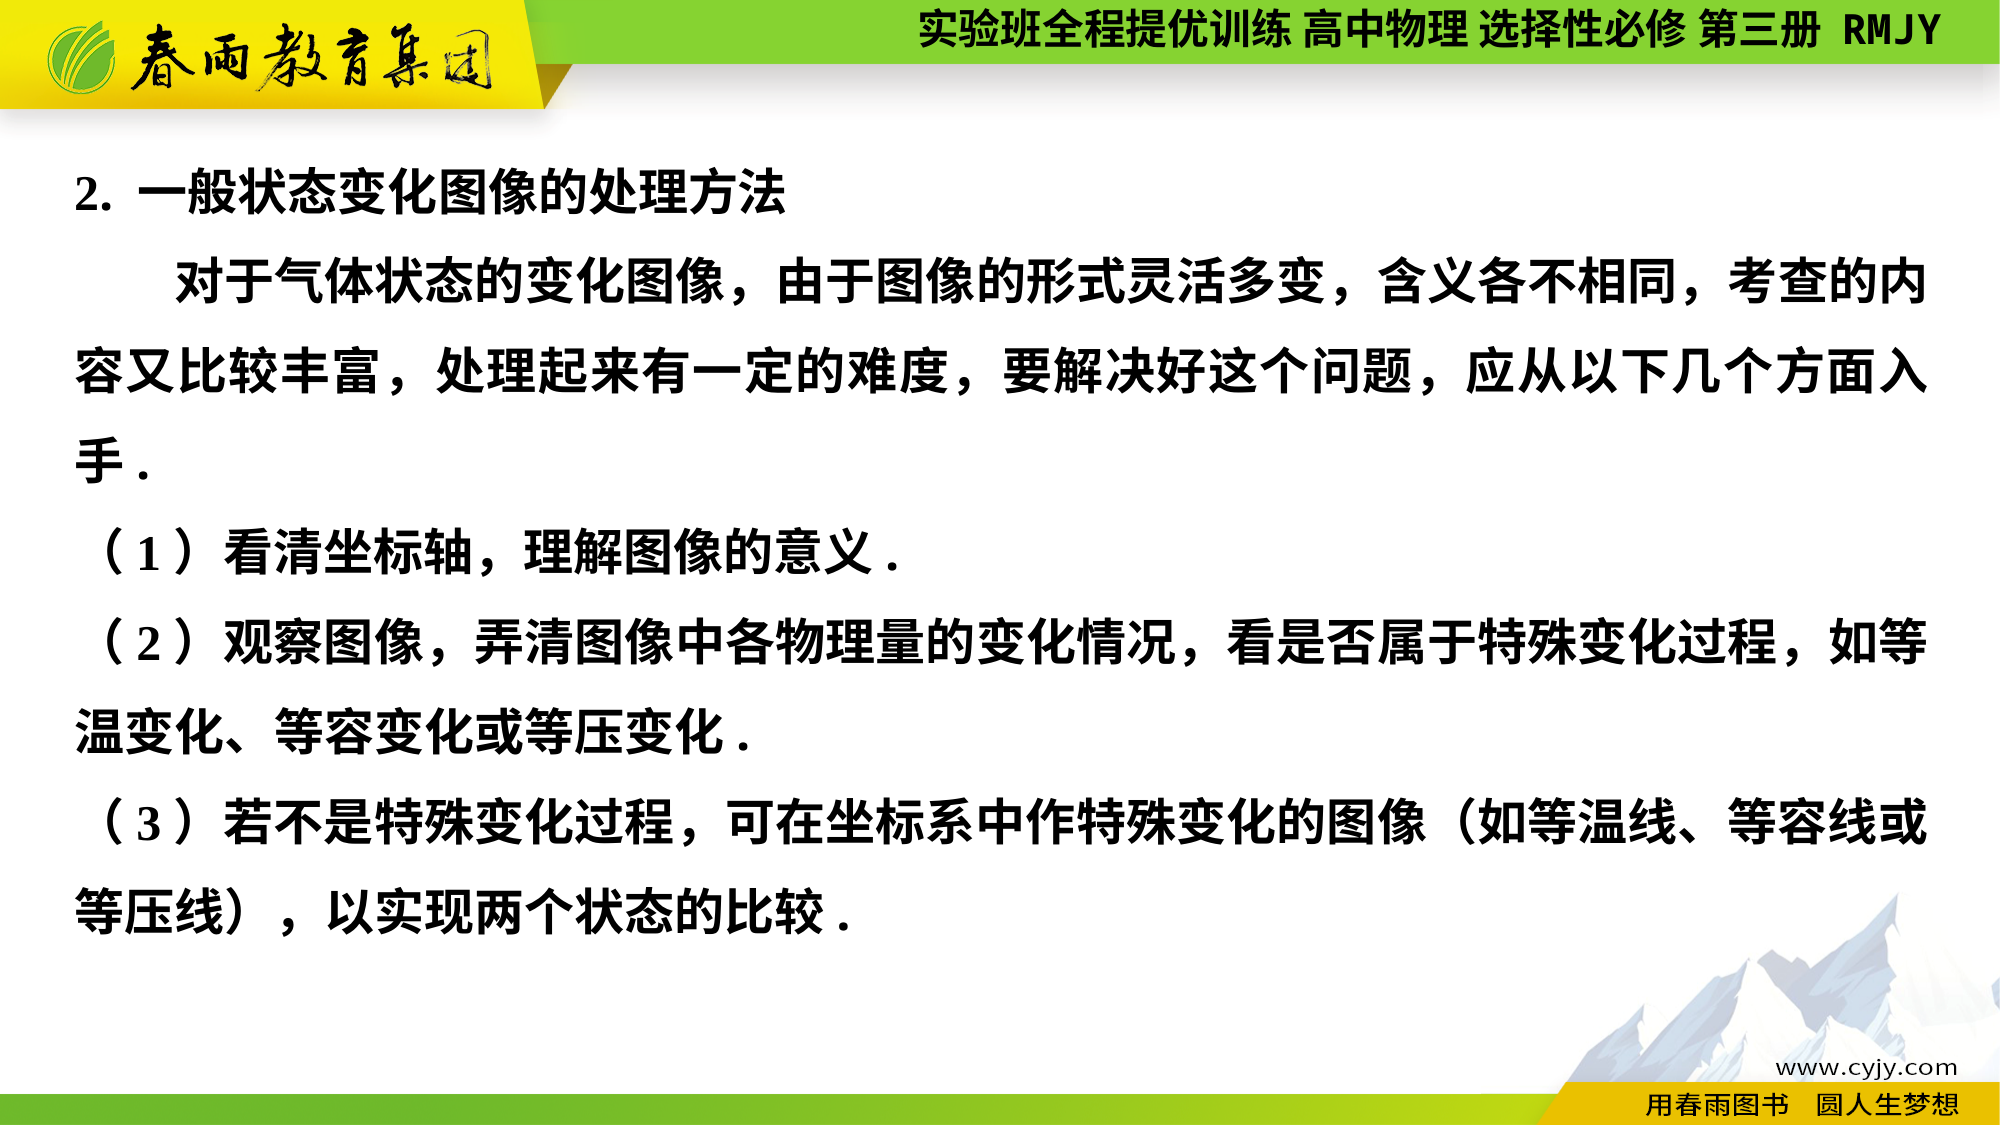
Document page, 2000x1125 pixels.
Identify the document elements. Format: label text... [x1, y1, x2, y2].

picture [0, 0, 2000, 1125]
list 2. 一般状态变化图像的处理方法 对于气体状态的变化图像，由于图像的形式灵活多变，含义各不相同，考查的内容又比较丰富，处理起来有一定的难度，要解决好这个问题，应从以下几个方面入手. （1）看清坐标轴，理解图像的意义. （2）观察图像，弄清图像中各物理量的变化情况，看是否属于特殊变化过程，如等温变化、等容变化或等压变化. （3）若不是特殊变化过程，可在坐标系中作特殊变化的图像（如等温线、等容线或等压线），以实现两个状态的比较. [59, 122, 1944, 944]
